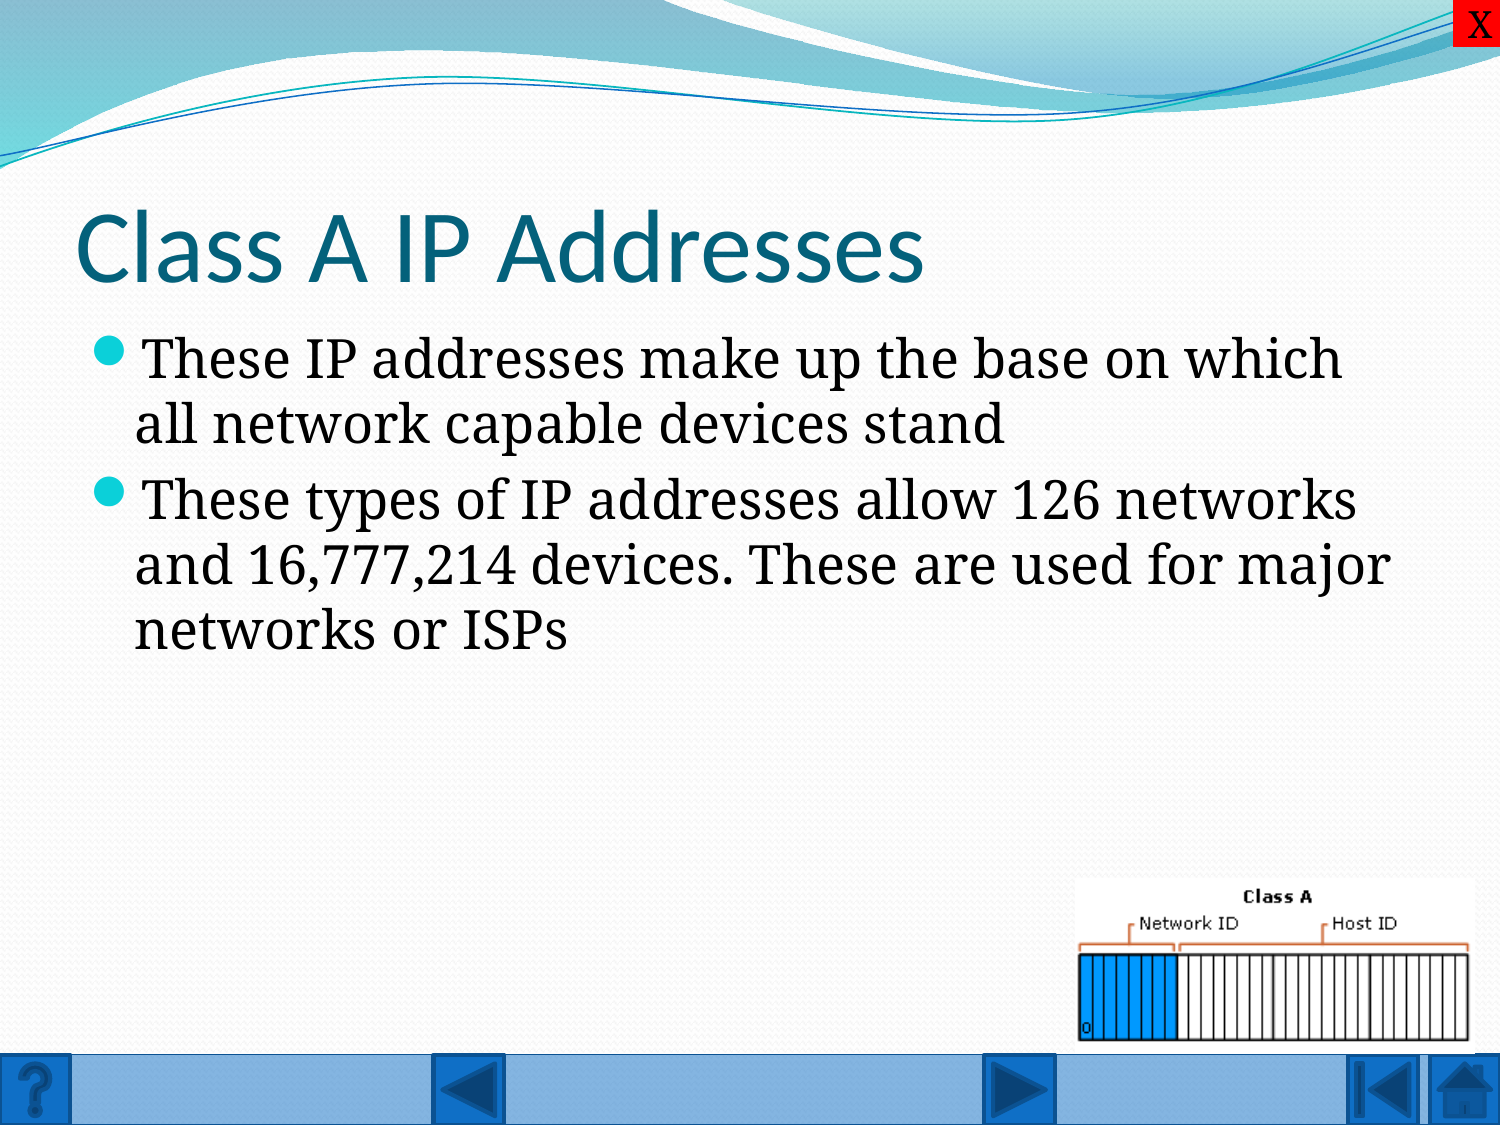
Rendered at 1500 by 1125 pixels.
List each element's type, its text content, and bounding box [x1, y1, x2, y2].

text_box [0, 1053, 72, 1125]
text_box [72, 1053, 431, 1125]
text_box [506, 1053, 982, 1125]
list These IP addresses make up the base on which all network capable devices stand These types of IP addresses allow 126 networks and 16,777,214 devices. These are used for major networks or ISPs [75, 317, 1425, 1038]
text_box [1057, 1053, 1346, 1125]
text_box [1346, 1067, 1420, 1125]
picture [1075, 878, 1475, 1055]
text_box [1420, 1067, 1428, 1125]
text_box [431, 1053, 506, 1125]
text_box [1428, 1053, 1500, 1125]
text_box X [1451, 0, 1500, 49]
text_box [982, 1053, 1057, 1125]
title Class A IP Addresses [75, 115, 1425, 303]
